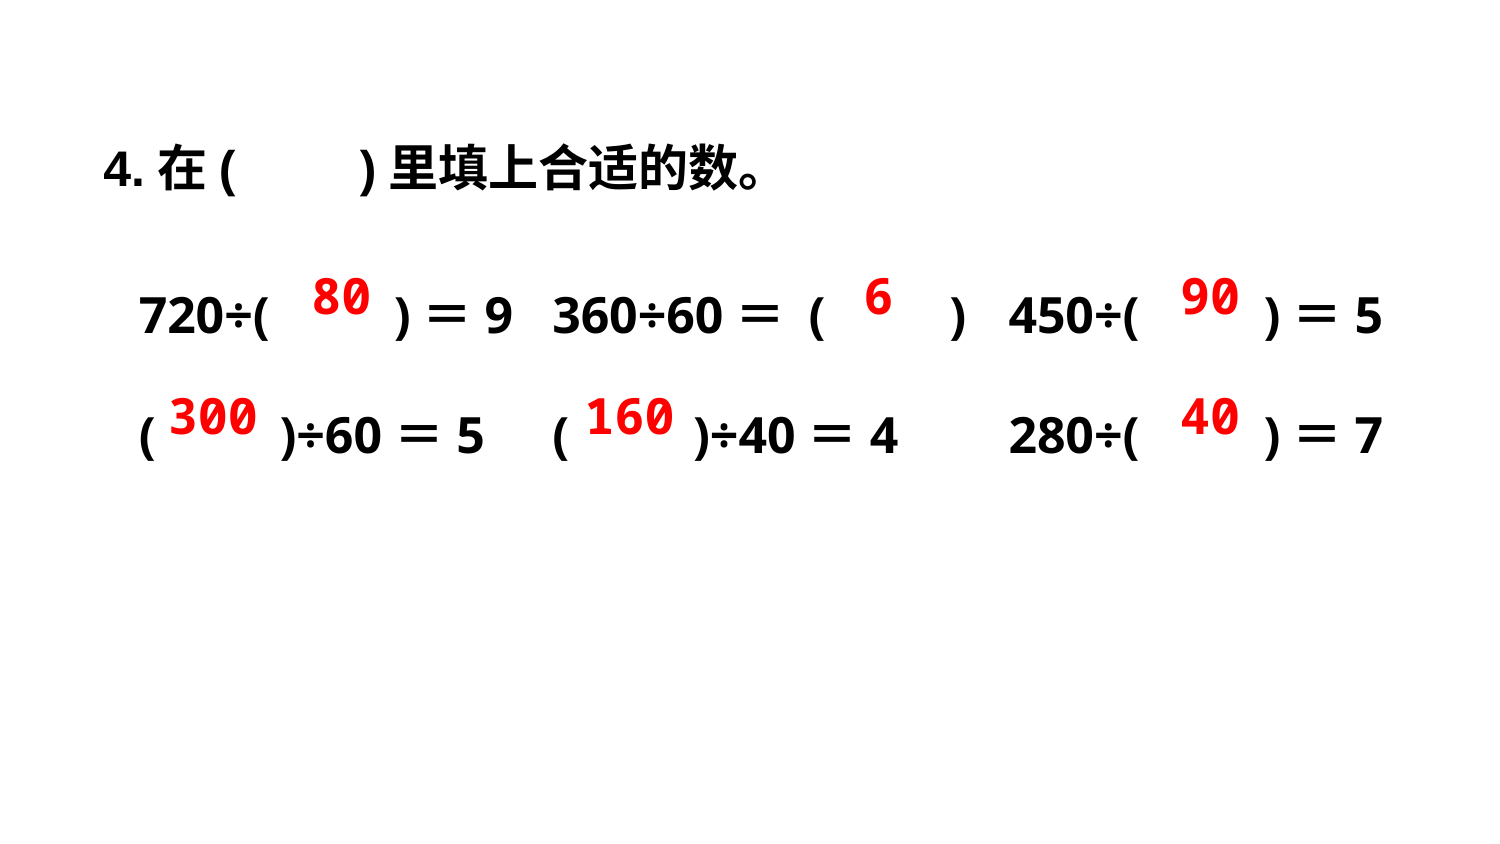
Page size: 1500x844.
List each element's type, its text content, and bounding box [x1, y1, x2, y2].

text_box 40 [1165, 377, 1255, 453]
text_box 80 [296, 256, 386, 332]
text_box 90 [1165, 256, 1255, 332]
text_box 160 [569, 377, 690, 453]
text_box 720÷( )＝9 ( )÷60＝5 [123, 216, 537, 472]
text_box 300 [153, 377, 273, 453]
text_box 360÷60＝ ( ) ( )÷40＝4 [537, 216, 987, 472]
text_box 6 [848, 256, 909, 332]
text_box 4.在( )里填上合适的数。 [88, 128, 1412, 204]
text_box 450÷( )＝5 280÷( )＝7 [993, 216, 1417, 472]
